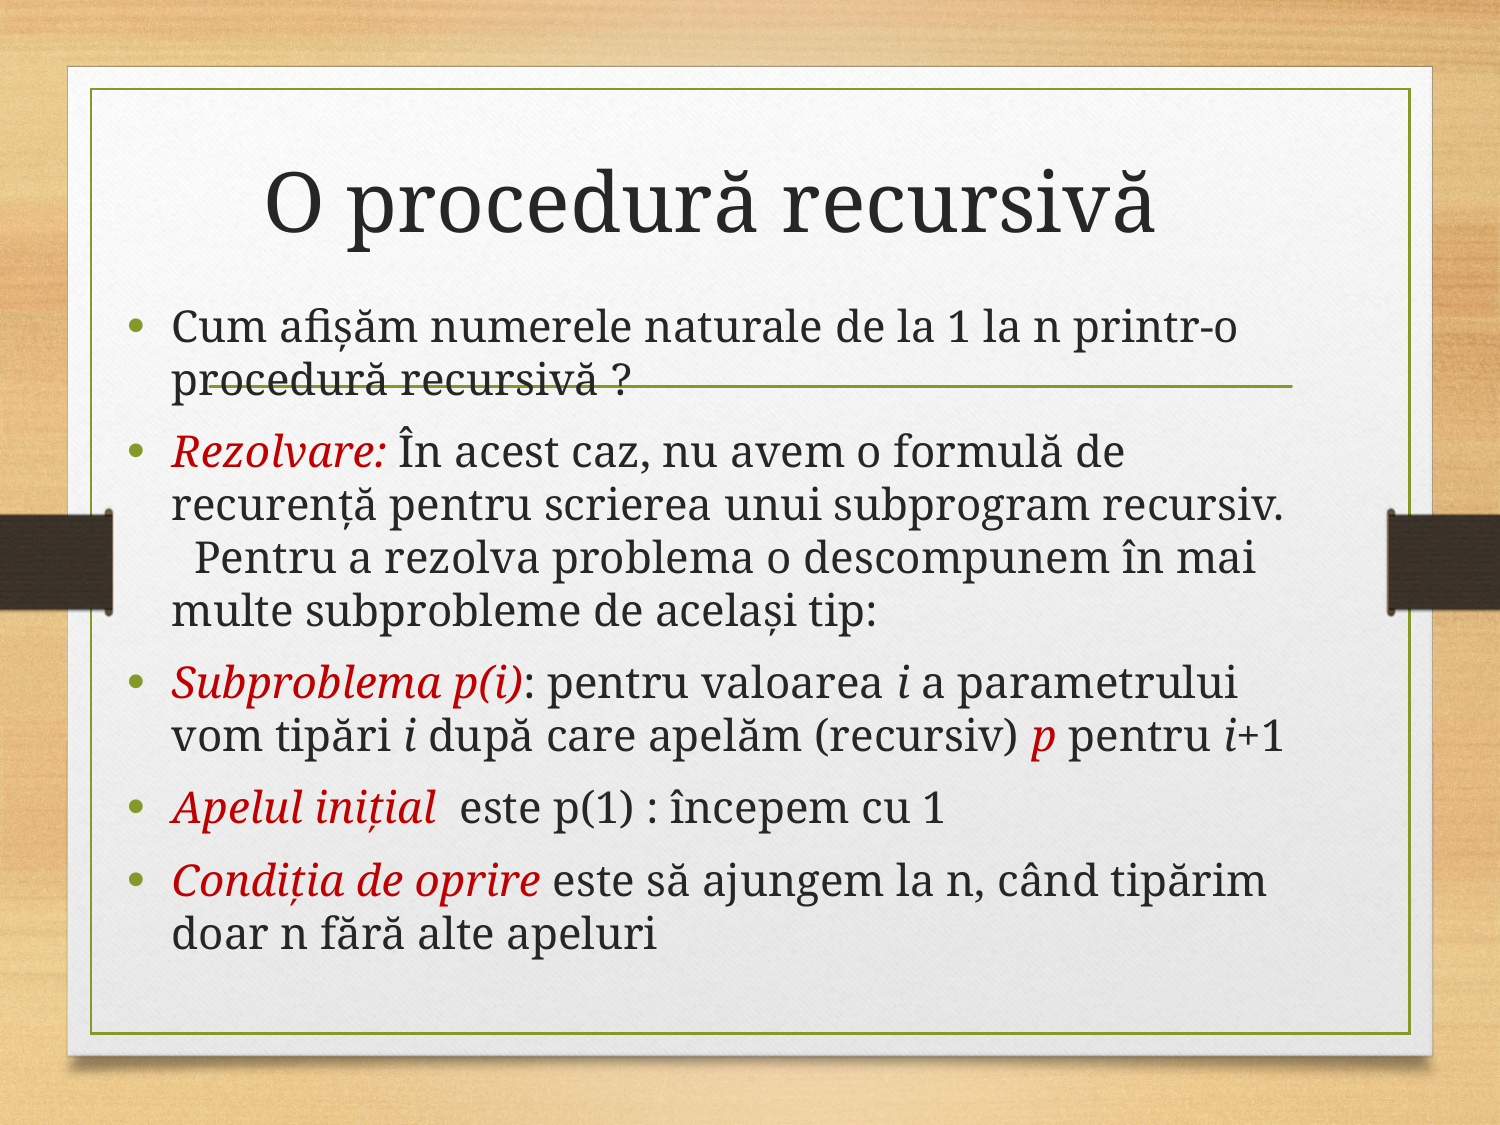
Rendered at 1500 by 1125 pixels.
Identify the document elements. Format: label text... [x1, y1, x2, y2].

picture [0, 0, 1500, 1125]
list Cum afişăm numerele naturale de la 1 la n printr-o procedură recursivă ? Rezolvare: În acest caz, nu avem o formulă de recurenţă pentru scrierea unui subprogram recursiv. Pentru a rezolva problema o descompunem în mai multe subprobleme de acelaşi tip: Subproblema p(i): pentru valoarea i a parametrului vom tipări i după care apelăm (recursiv) p pentru i+1 Apelul iniţial este p(1) : începem cu 1 Condiţia de oprire este să ajungem la n, când tipărim doar n fără alte apeluri [112, 290, 1309, 988]
title O procedură recursivă [112, 137, 1309, 262]
